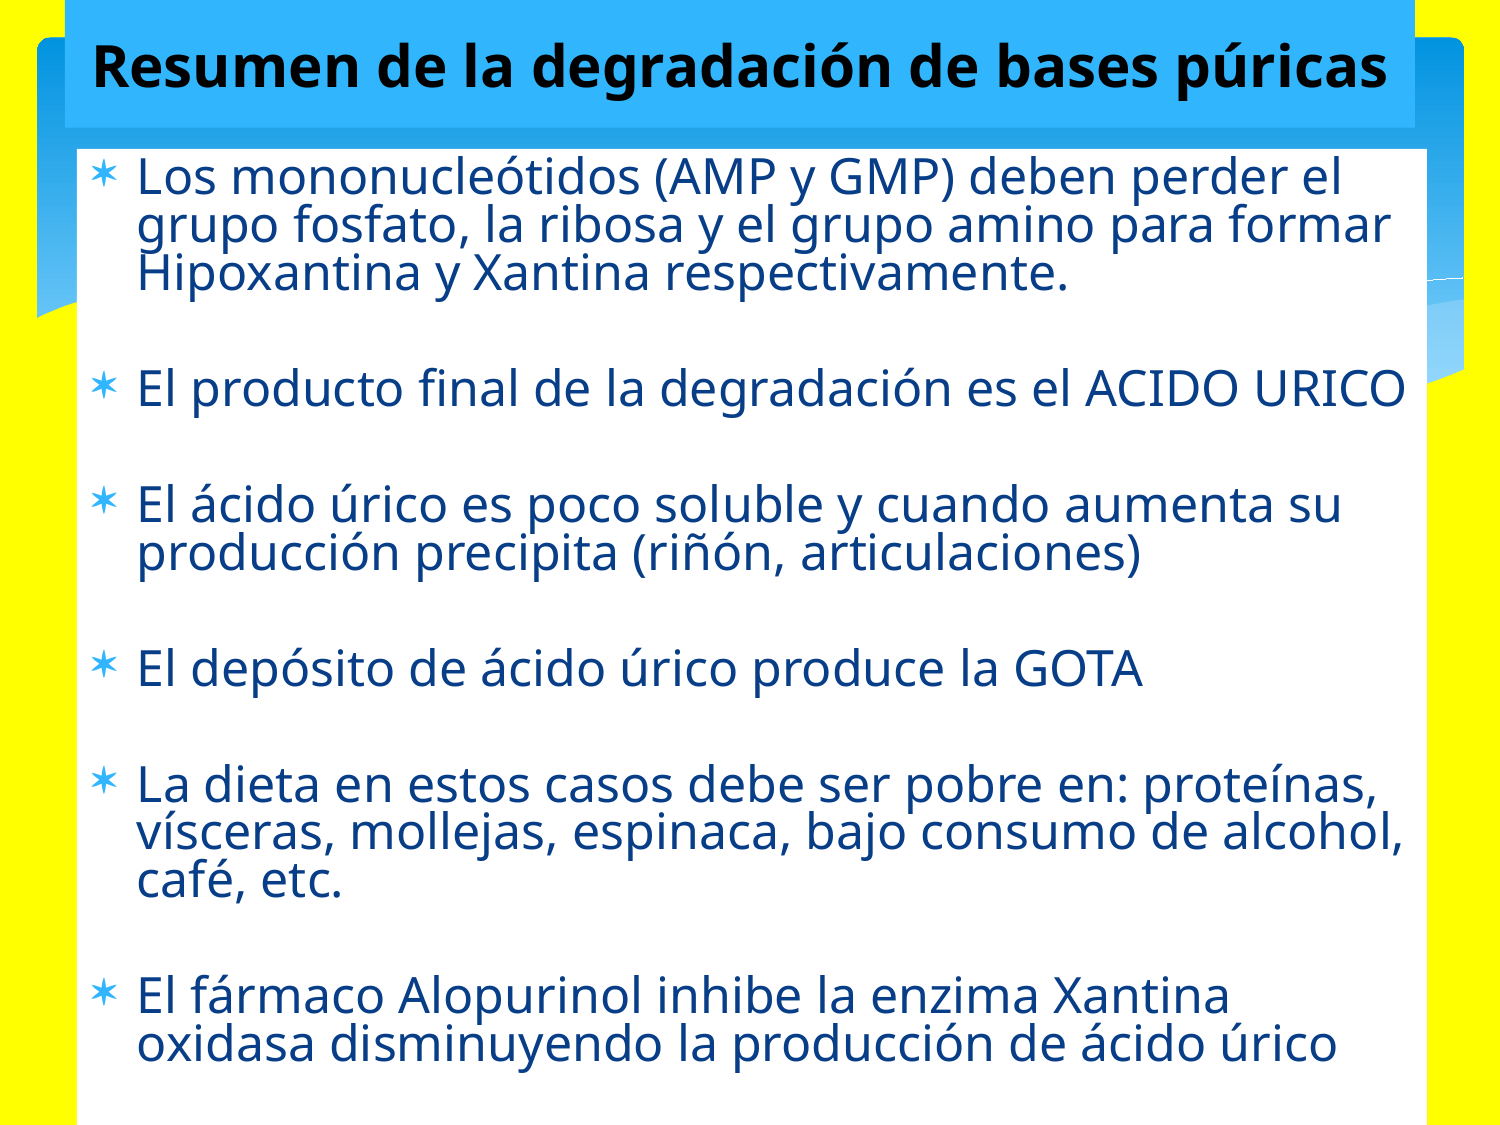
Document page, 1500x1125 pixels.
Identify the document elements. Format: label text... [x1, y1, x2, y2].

title Resumen de la degradación de bases púricas [64, 0, 1415, 128]
list Los mononucleótidos (AMP y GMP) deben perder el grupo fosfato, la ribosa y el grupo amino para formar Hipoxantina y Xantina respectivamente. El producto final de la degradación es el ACIDO URICO El ácido úrico es poco soluble y cuando aumenta su producción precipita (riñón, articulaciones) El depósito de ácido úrico produce la GOTA La dieta en estos casos debe ser pobre en: proteínas, vísceras, mollejas, espinaca, bajo consumo de alcohol, café, etc. El fármaco Alopurinol inhibe la enzima Xantina oxidasa disminuyendo la producción de ácido úrico [76, 148, 1427, 1125]
